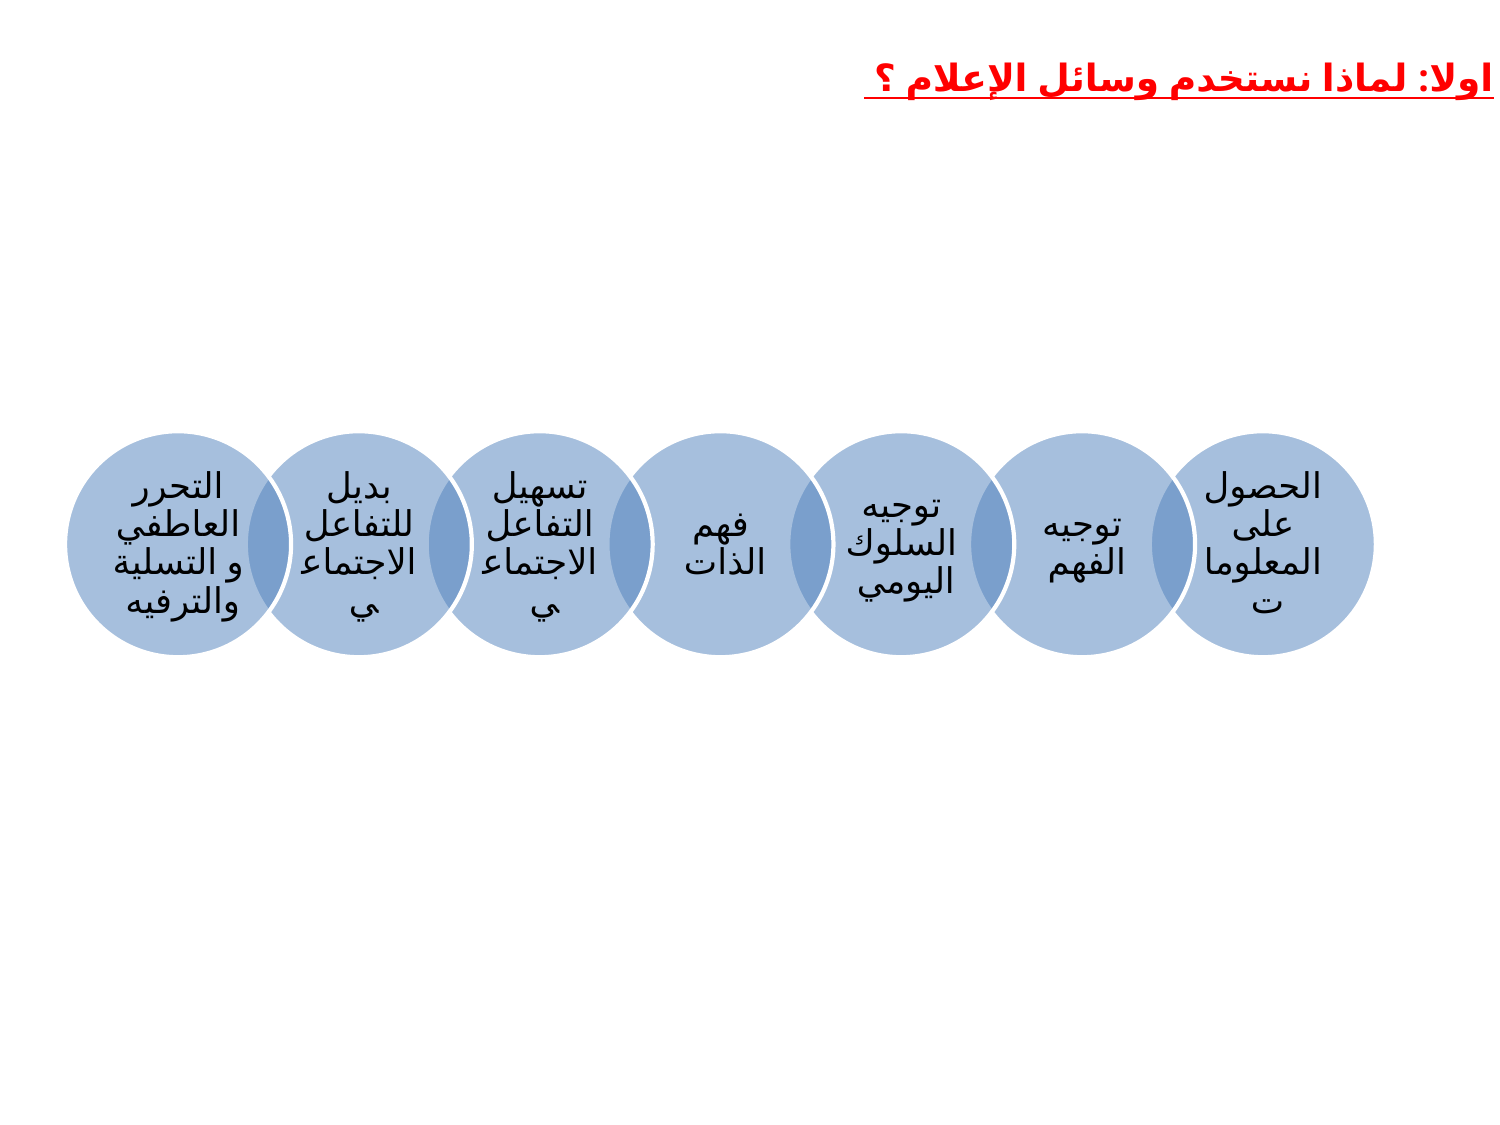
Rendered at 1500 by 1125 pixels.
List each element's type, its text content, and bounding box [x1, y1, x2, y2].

text_box اولا: لماذا نستخدم وسائل الإعلام ؟ [849, 46, 1500, 107]
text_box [64, 107, 1377, 982]
